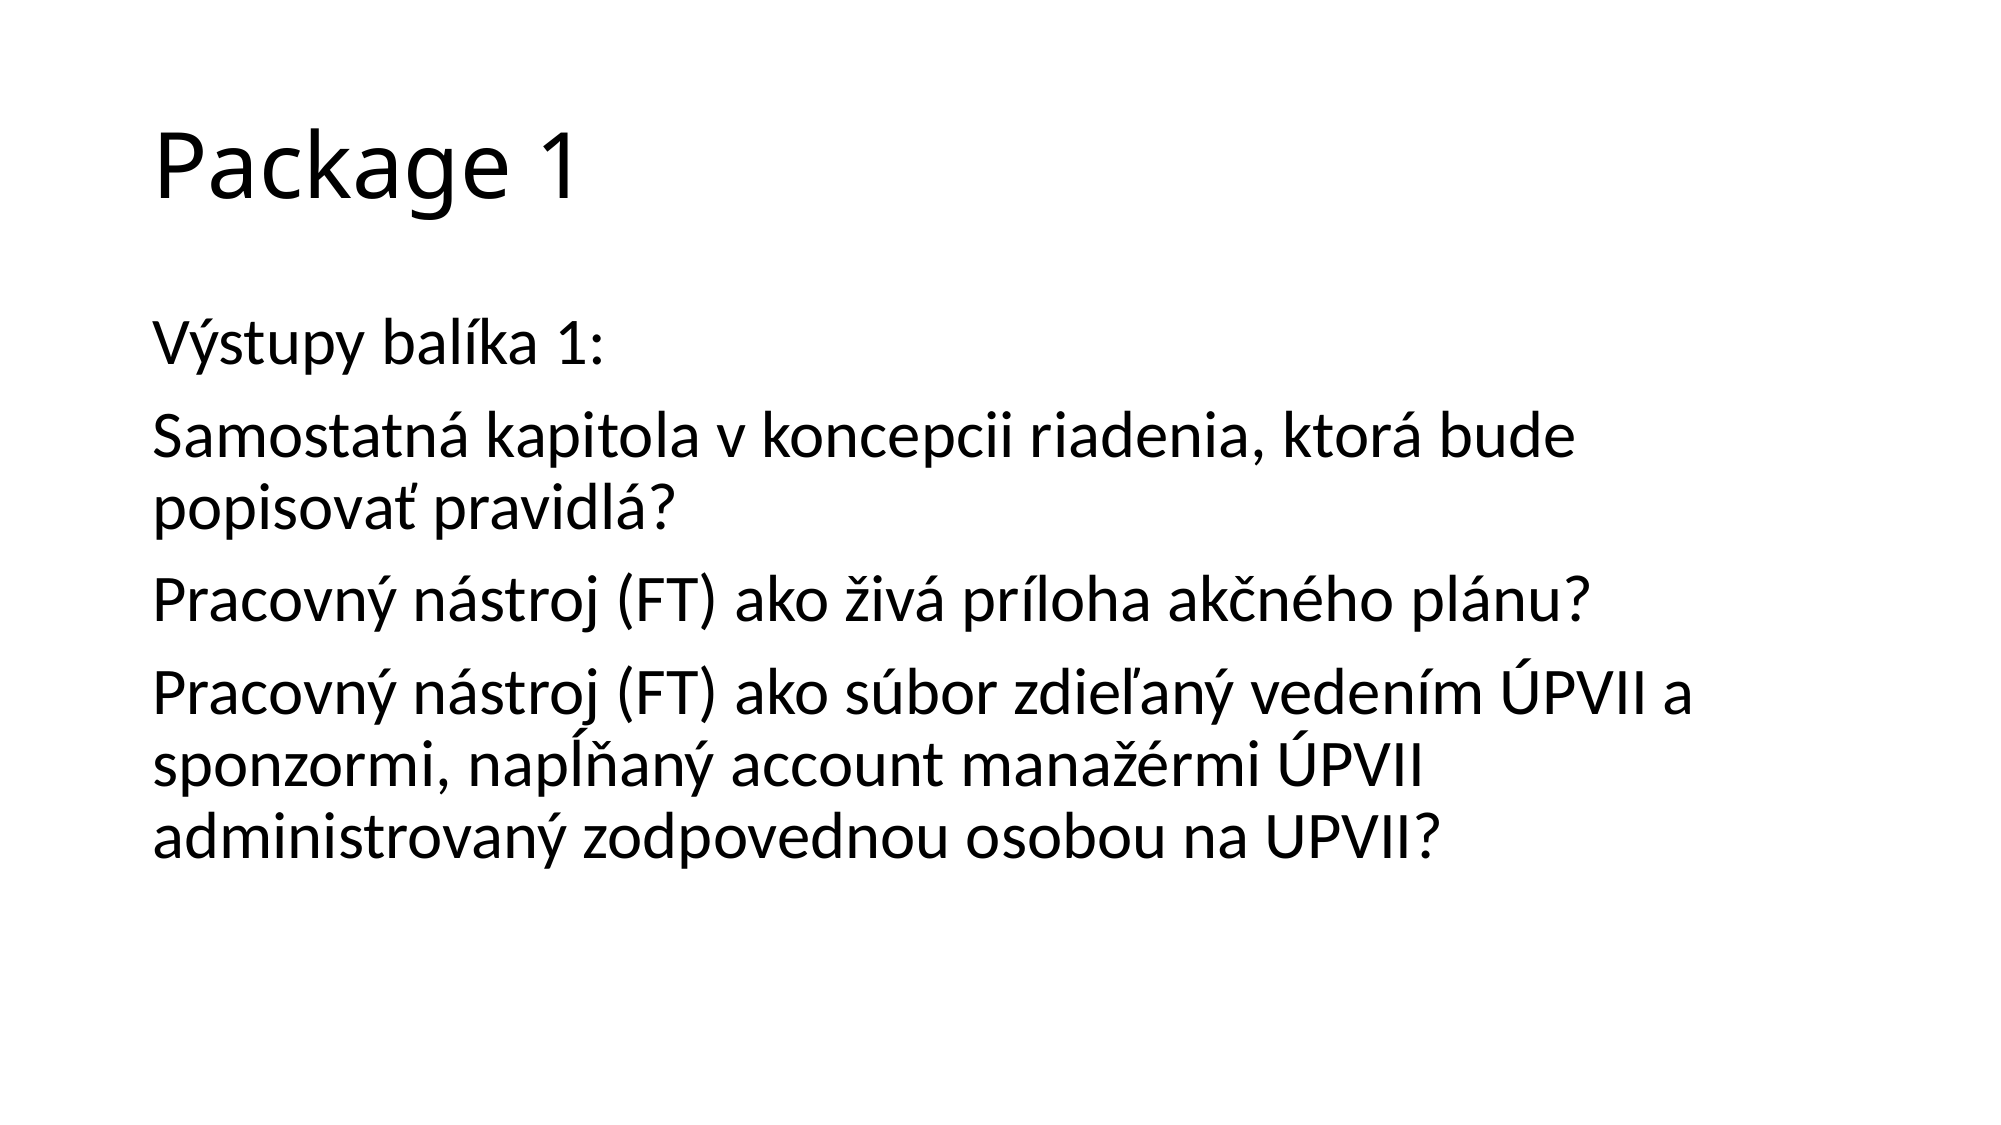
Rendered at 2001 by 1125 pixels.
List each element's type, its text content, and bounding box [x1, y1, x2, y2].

list Výstupy balíka 1: Samostatná kapitola v koncepcii riadenia, ktorá bude popisovať pravidlá? Pracovný nástroj (FT) ako živá príloha akčného plánu? Pracovný nástroj (FT) ako súbor zdieľaný vedením ÚPVII a sponzormi, napĺňaný account manažérmi ÚPVII administrovaný zodpovednou osobou na UPVII? [137, 299, 1863, 1014]
title Package 1 [137, 59, 1863, 278]
